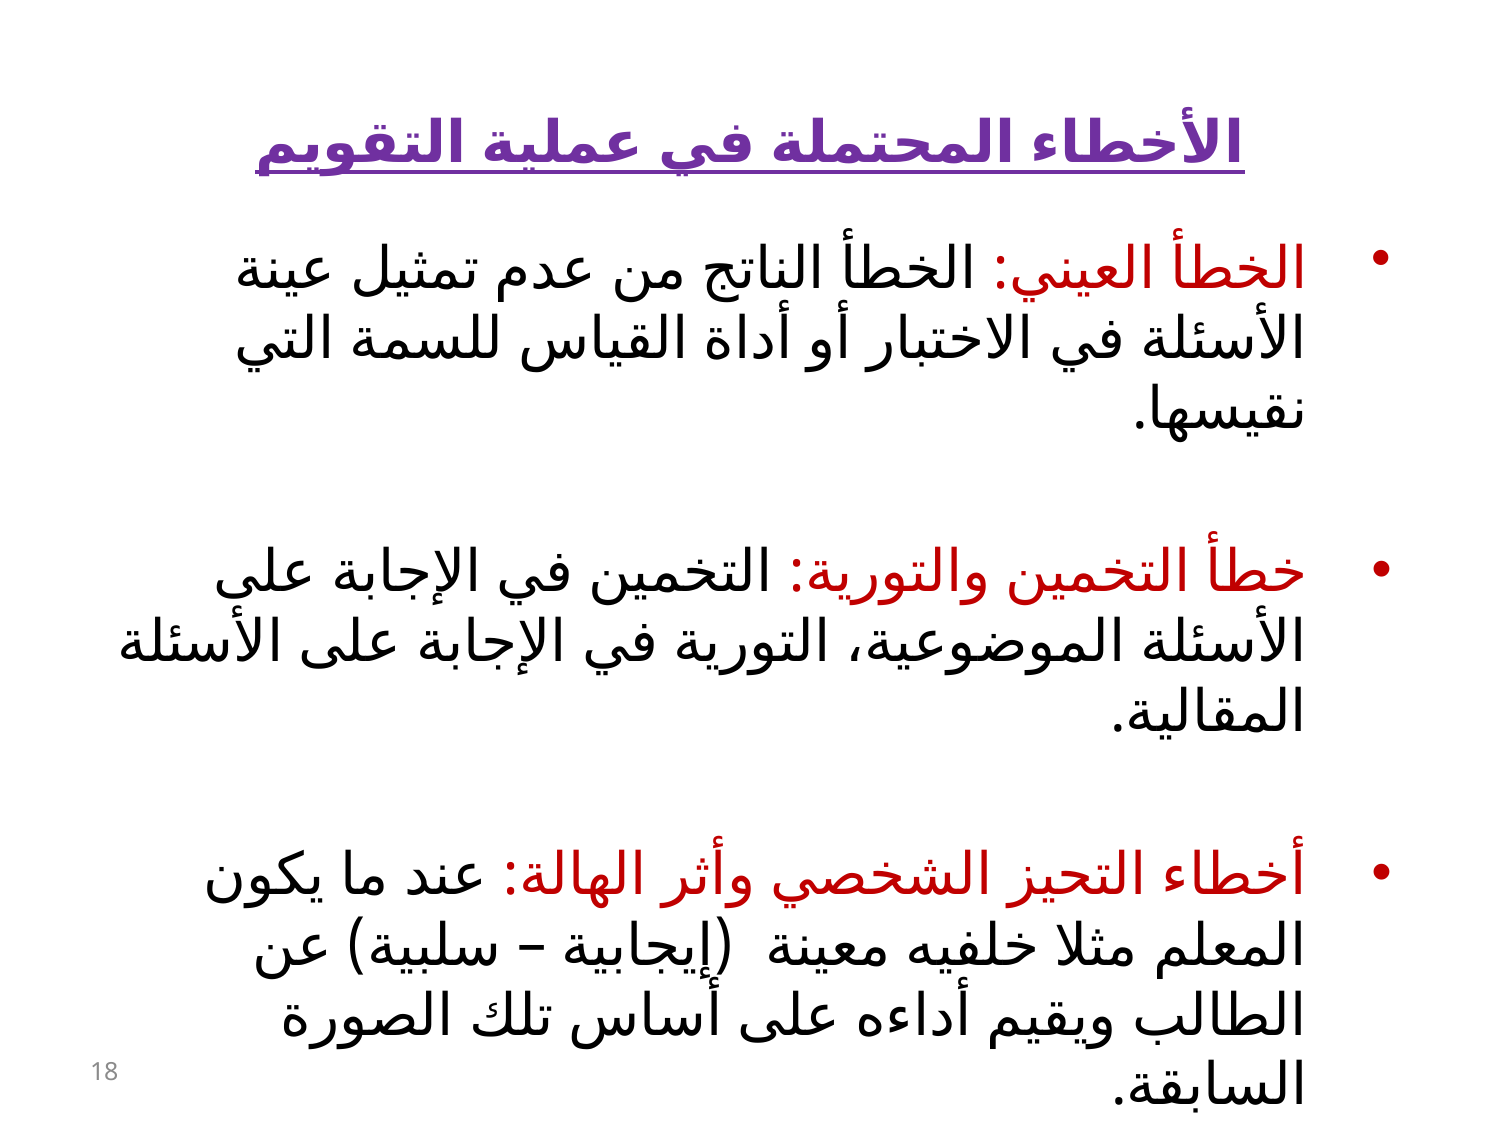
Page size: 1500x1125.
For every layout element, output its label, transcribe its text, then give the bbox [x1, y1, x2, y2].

title الأخطاء المحتملة في عملية التقويم [75, 45, 1425, 233]
list الخطأ العيني: الخطأ الناتج من عدم تمثيل عينة الأسئلة في الاختبار أو أداة القياس للسمة التي نقيسها. خطأ التخمين والتورية: التخمين في الإجابة على الأسئلة الموضوعية، التورية في الإجابة على الأسئلة المقالية. أخطاء التحيز الشخصي وأثر الهالة: عند ما يكون المعلم مثلا خلفيه معينة (إيجابية – سلبية) عن الطالب ويقيم أداءه على أساس تلك الصورة السابقة. [70, 222, 1421, 1055]
slide_number 18 [75, 1042, 425, 1103]
